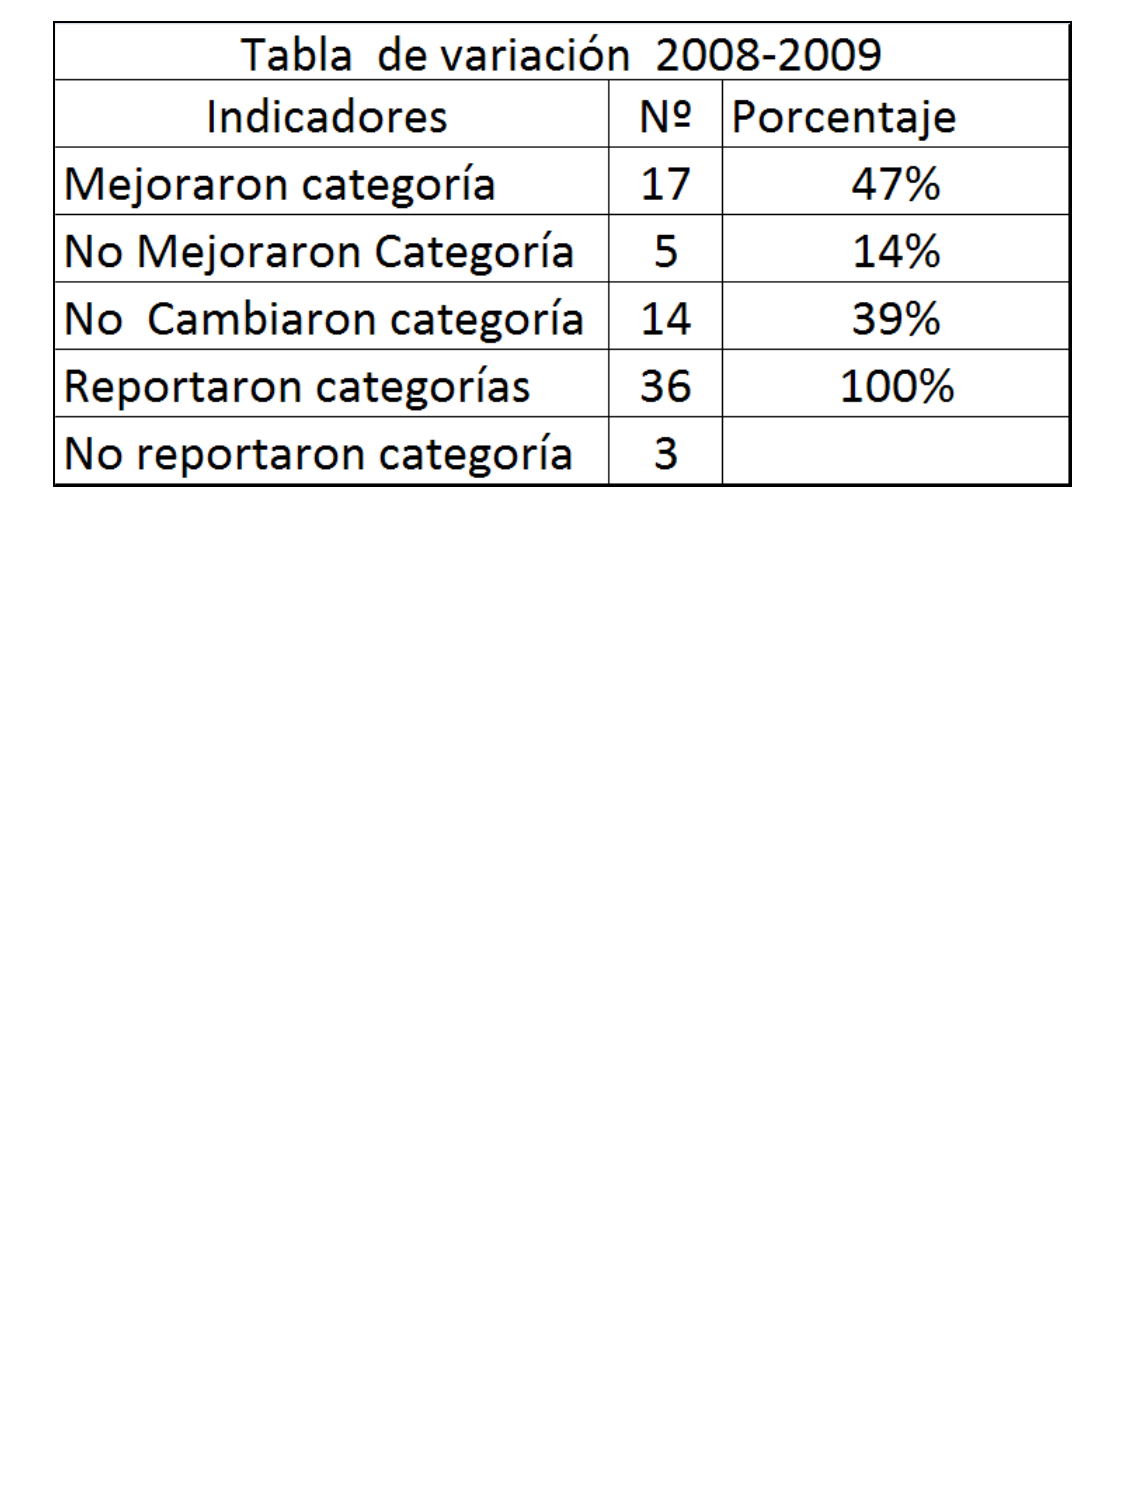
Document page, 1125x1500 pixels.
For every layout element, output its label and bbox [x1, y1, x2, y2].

picture [54, 23, 1070, 485]
